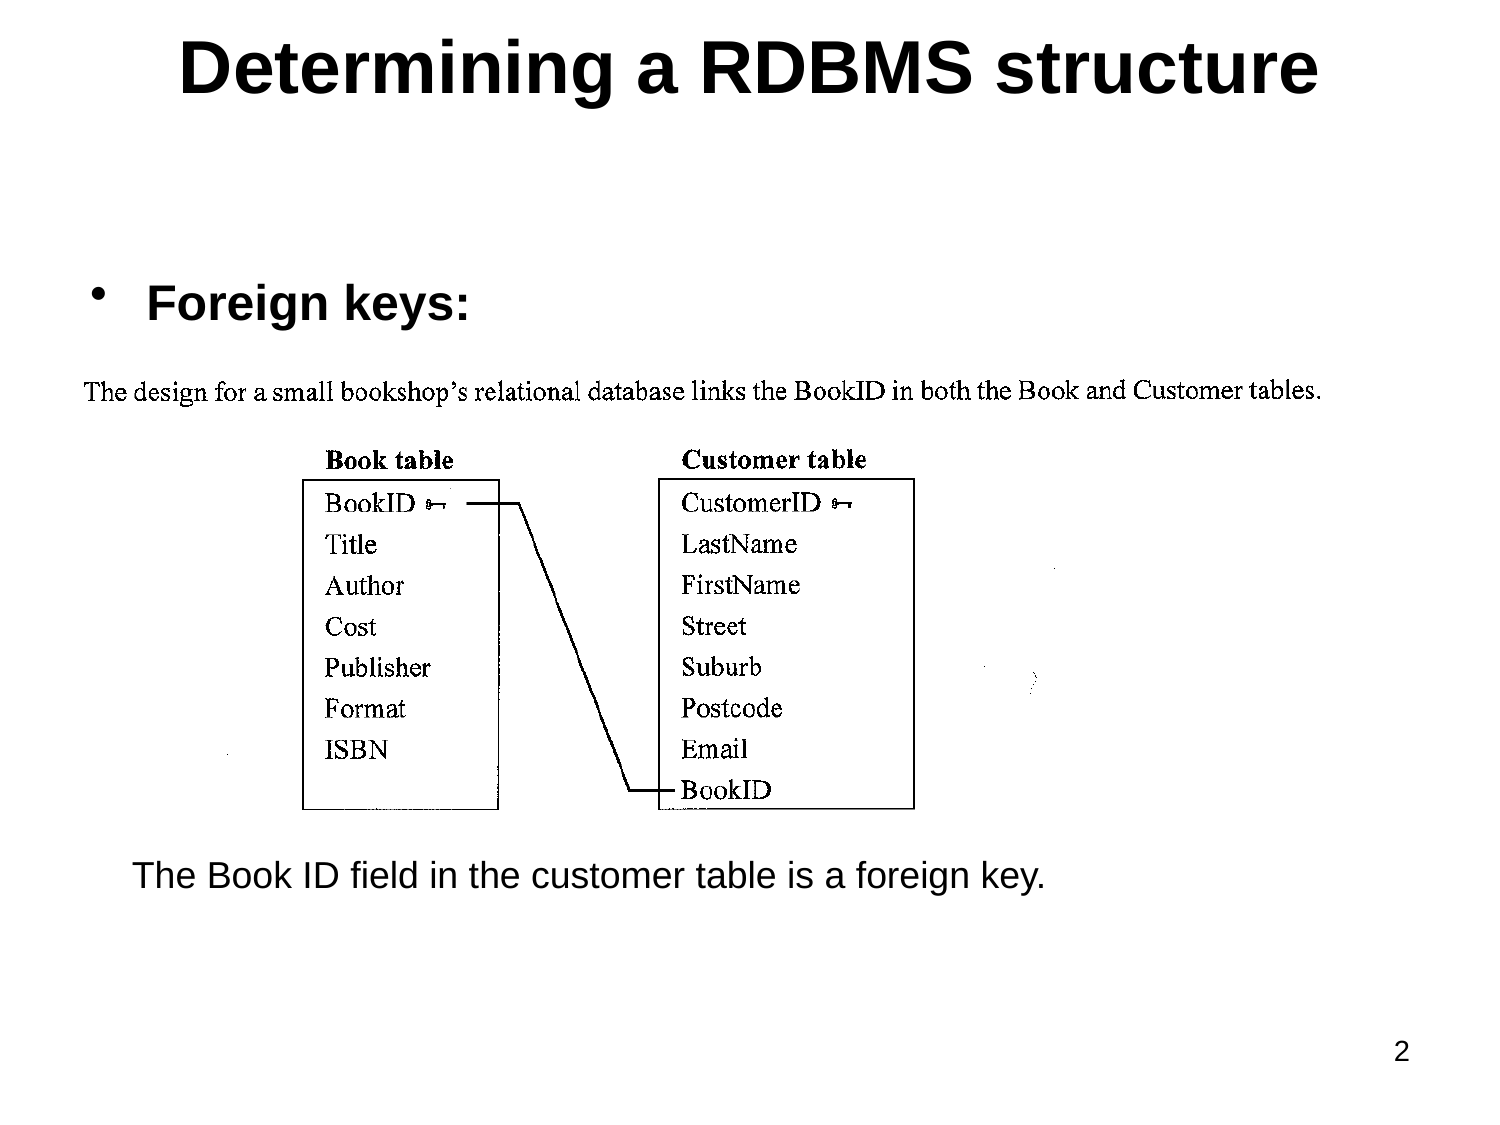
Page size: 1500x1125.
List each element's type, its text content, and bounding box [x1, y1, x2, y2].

title Determining a RDBMS structure [74, 44, 1426, 233]
text_box The Book ID field in the customer table is a foreign key. [117, 843, 1372, 904]
slide_number 2 [1074, 1024, 1426, 1103]
list Foreign keys: [74, 262, 1196, 364]
picture [46, 374, 1354, 833]
